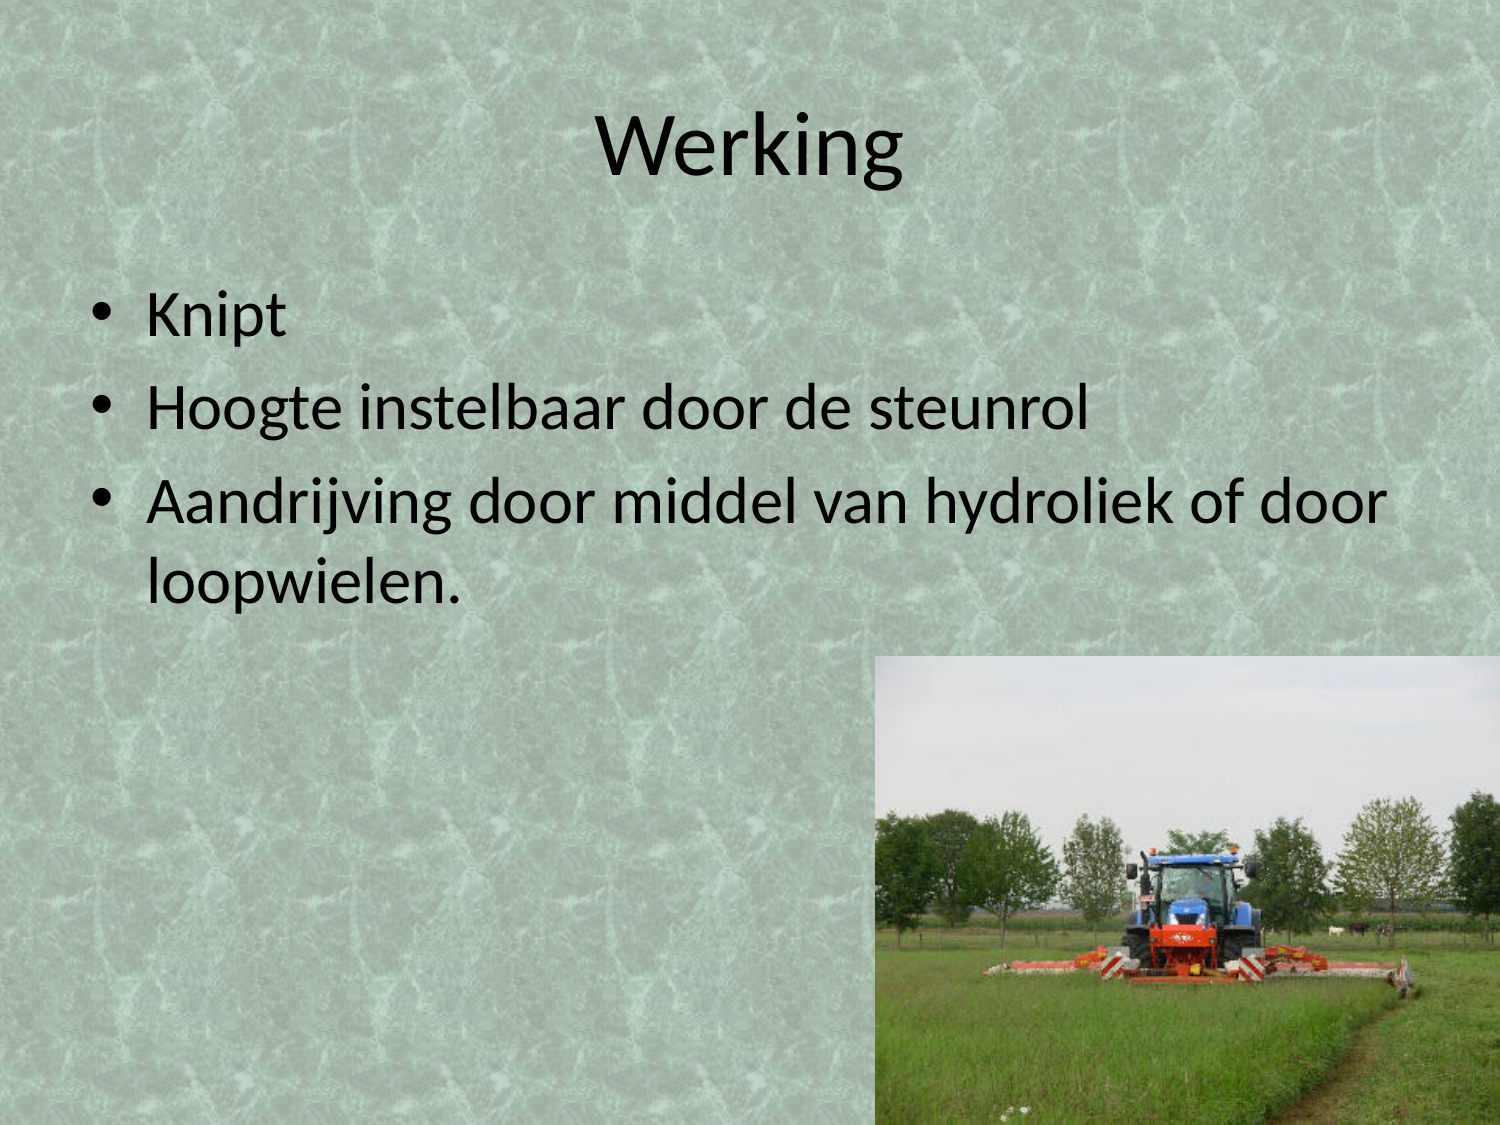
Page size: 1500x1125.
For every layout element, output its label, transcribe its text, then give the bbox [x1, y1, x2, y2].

title Werking [75, 45, 1425, 233]
list Knipt Hoogte instelbaar door de steunrol Aandrijving door middel van hydroliek of door loopwielen. [75, 262, 1425, 1005]
picture [874, 655, 1500, 1125]
